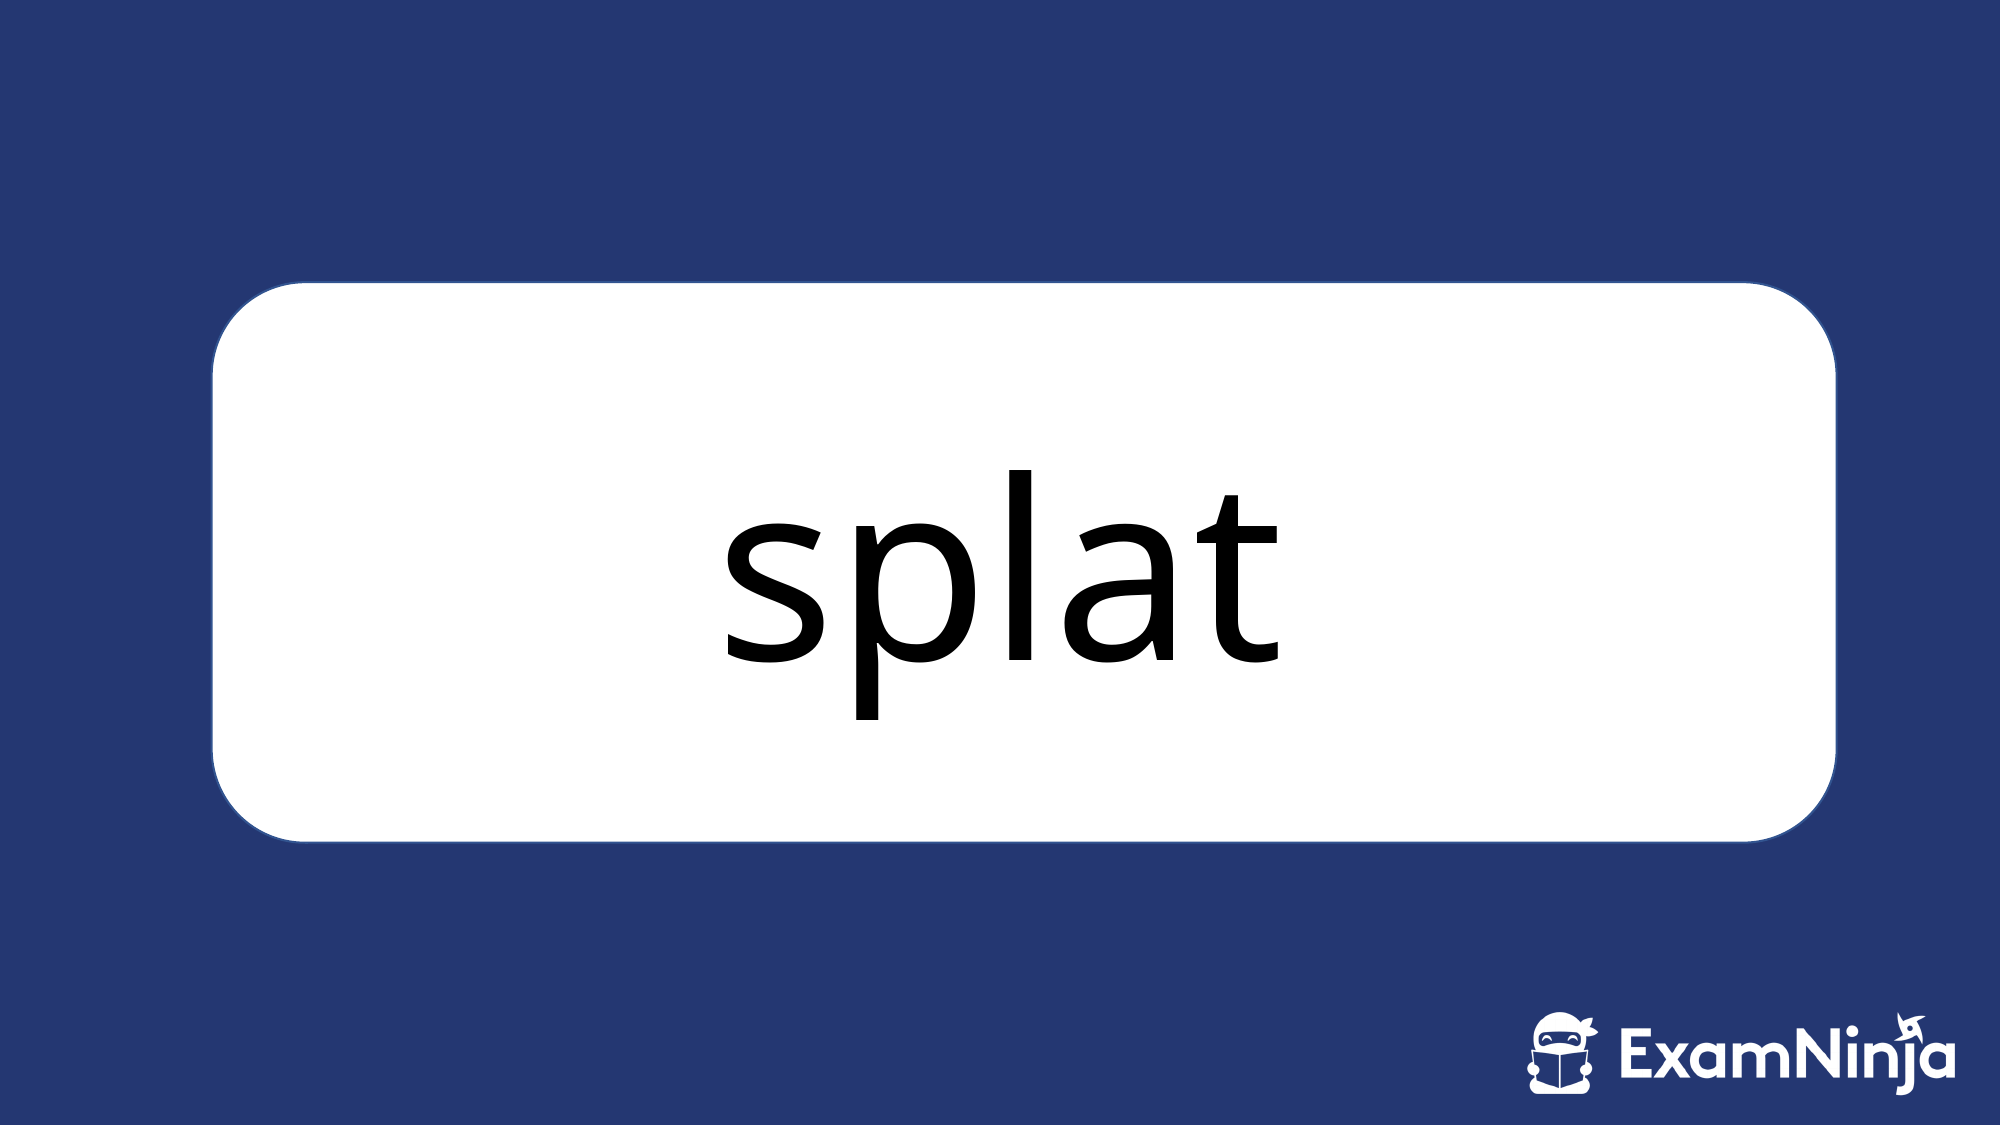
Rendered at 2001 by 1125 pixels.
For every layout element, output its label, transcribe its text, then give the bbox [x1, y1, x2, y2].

text_box [210, 719, 1838, 844]
picture [1501, 1003, 1979, 1102]
text_box [210, 281, 1838, 403]
text_box splat [143, 403, 1857, 719]
